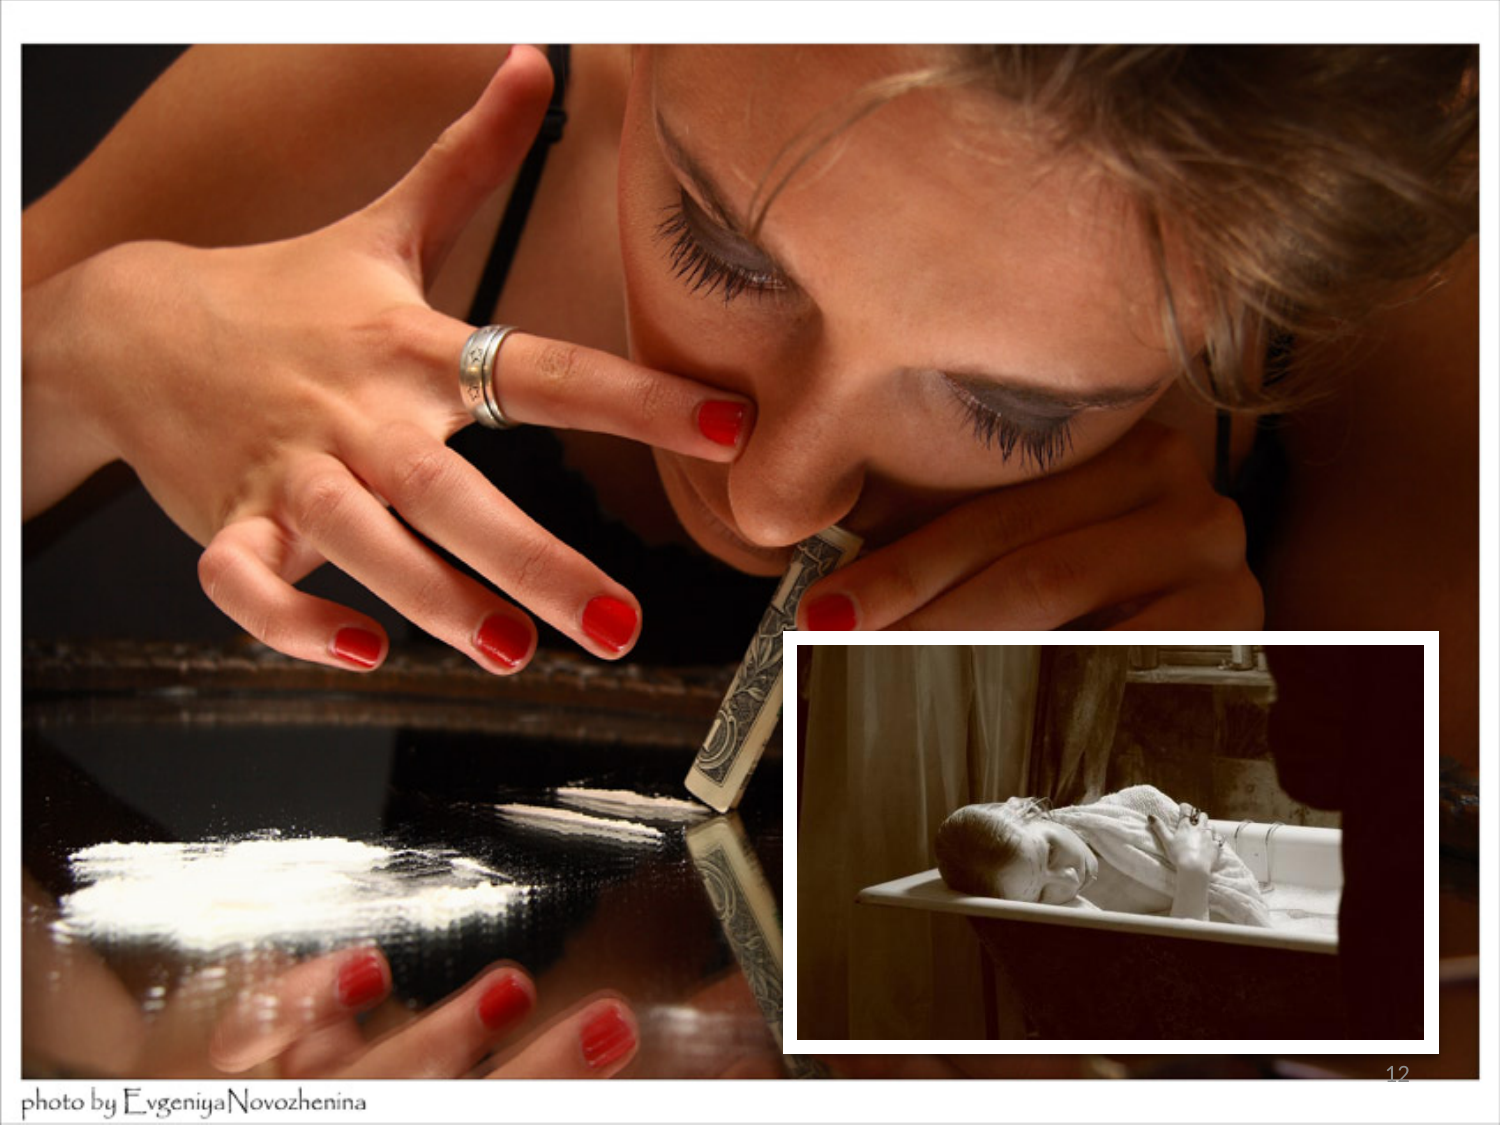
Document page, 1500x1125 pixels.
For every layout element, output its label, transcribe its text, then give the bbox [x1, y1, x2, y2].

slide_number 12 [1074, 1064, 1425, 1103]
picture [0, 0, 1500, 1125]
